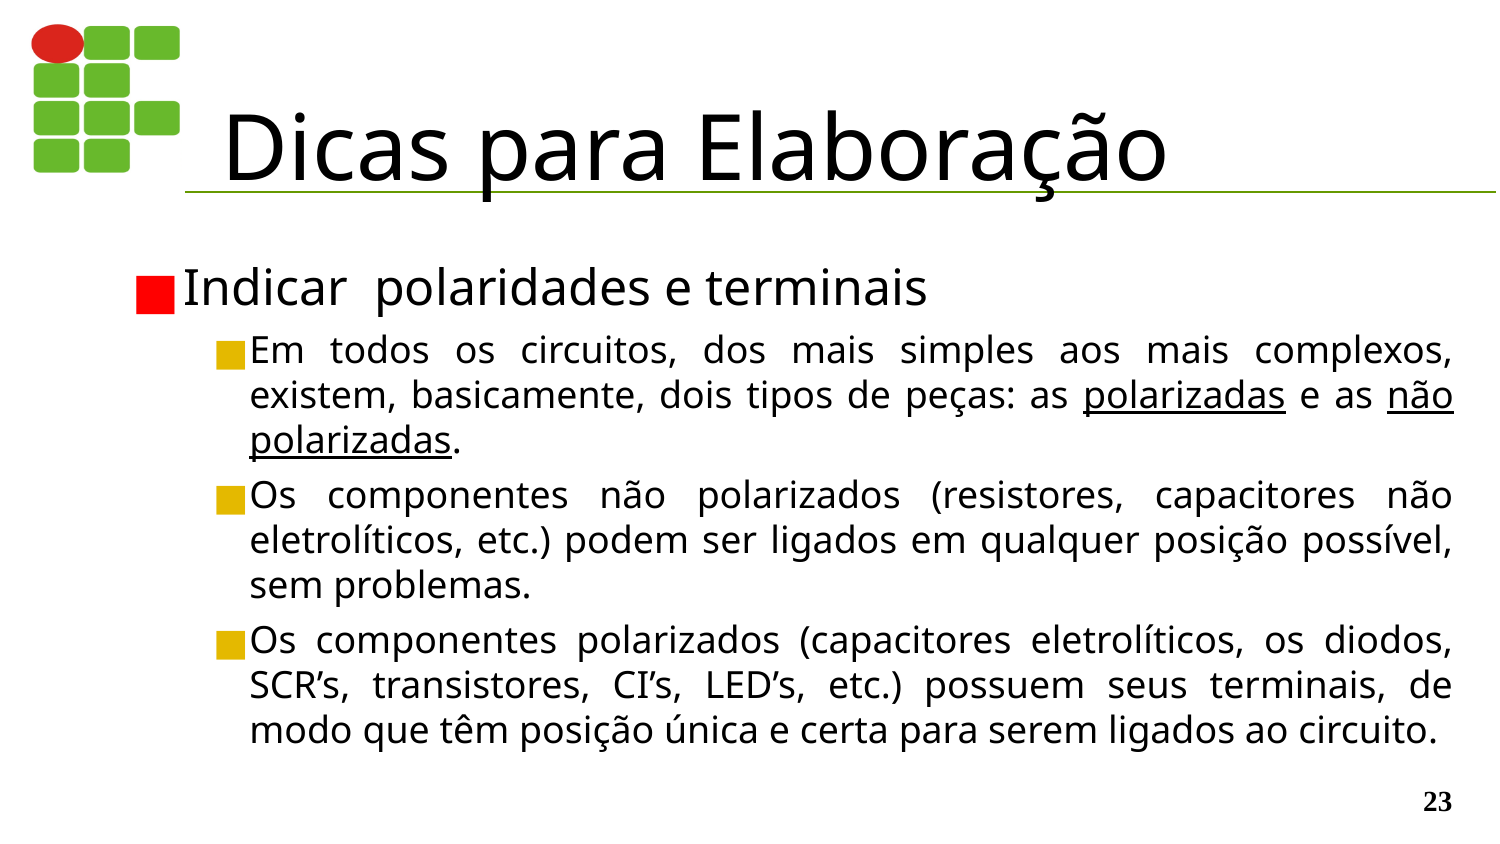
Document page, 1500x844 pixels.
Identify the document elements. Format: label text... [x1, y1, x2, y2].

picture [29, 23, 182, 174]
list Indicar polaridades e terminais Em todos os circuitos, dos mais simples aos mais complexos, existem, basicamente, dois tipos de peças: as polarizadas e as não polarizadas. Os componentes não polarizados (resistores, capacitores não eletrolíticos, etc.) podem ser ligados em qualquer posição possível, sem problemas. Os componentes polarizados (capacitores eletrolíticos, os diodos, SCR’s, transistores, CI’s, LED’s, etc.) possuem seus terminais, de modo que têm posição única e certa para serem ligados ao circuito. [46, 248, 1469, 774]
title Dicas para Elaboração [206, 26, 1468, 207]
text_box ‹#› [1155, 774, 1468, 825]
